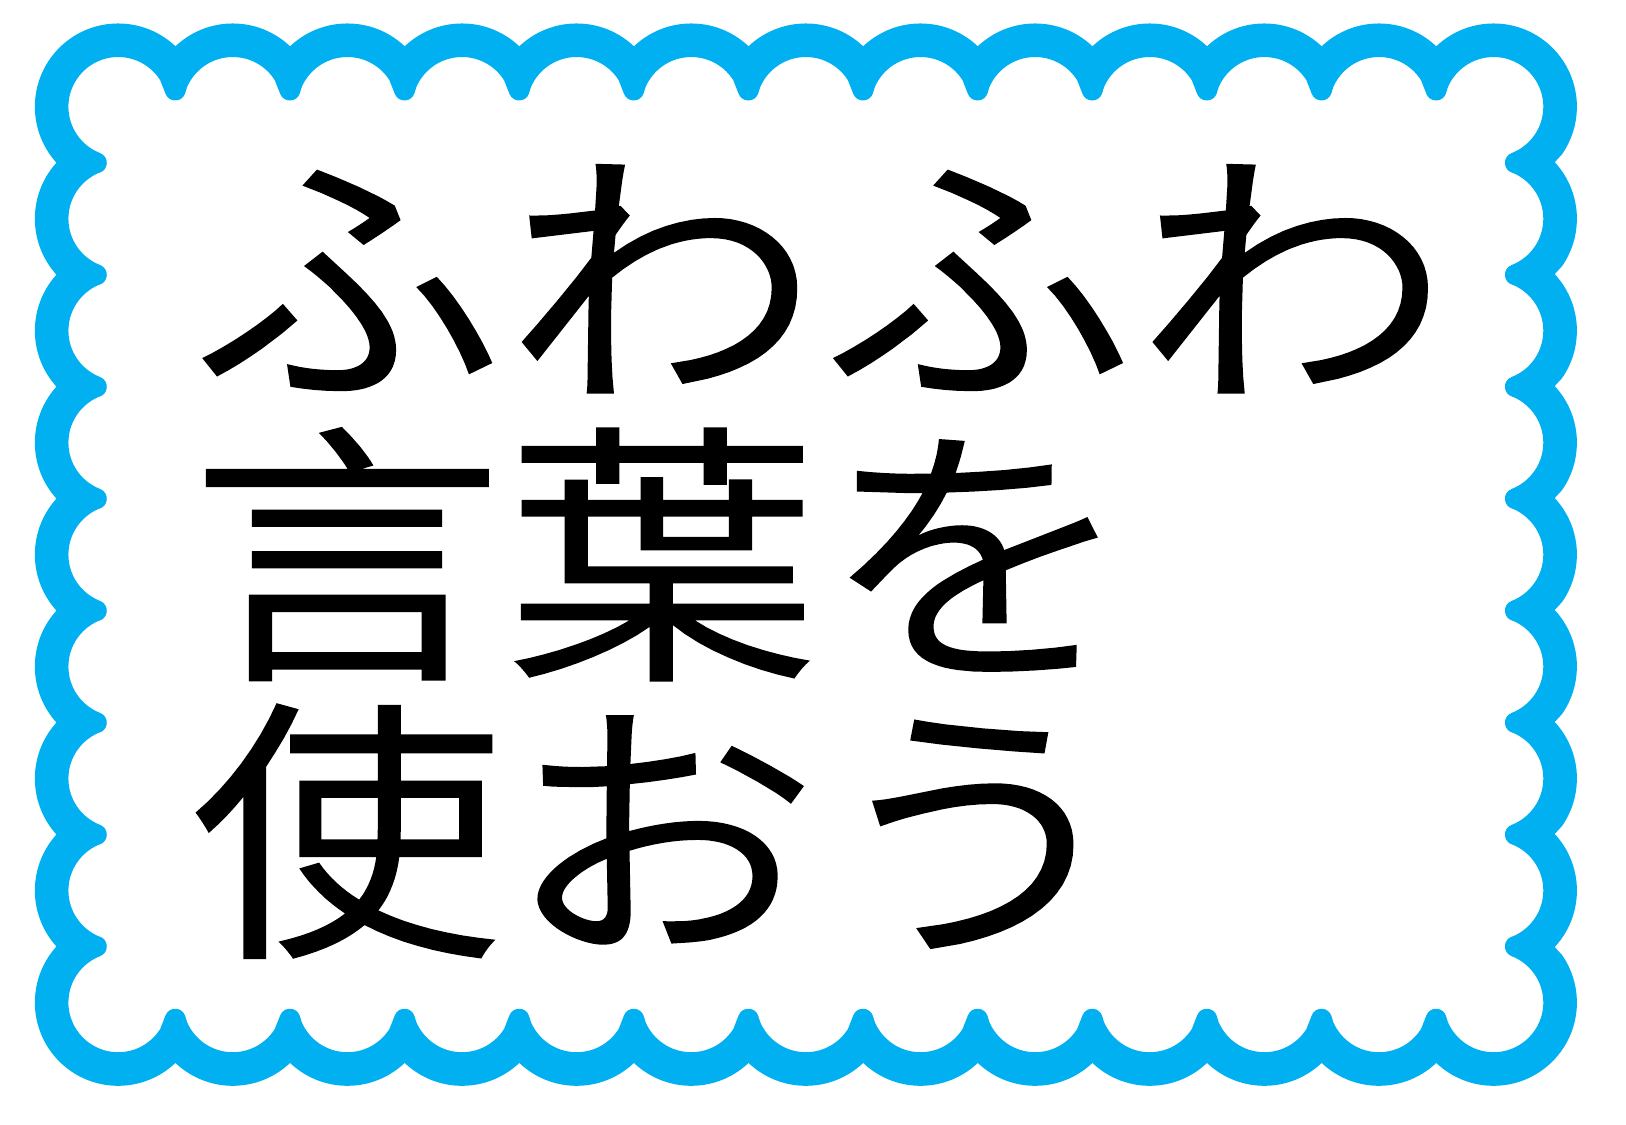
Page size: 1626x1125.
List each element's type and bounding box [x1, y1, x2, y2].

text_box [43, 31, 1569, 1078]
